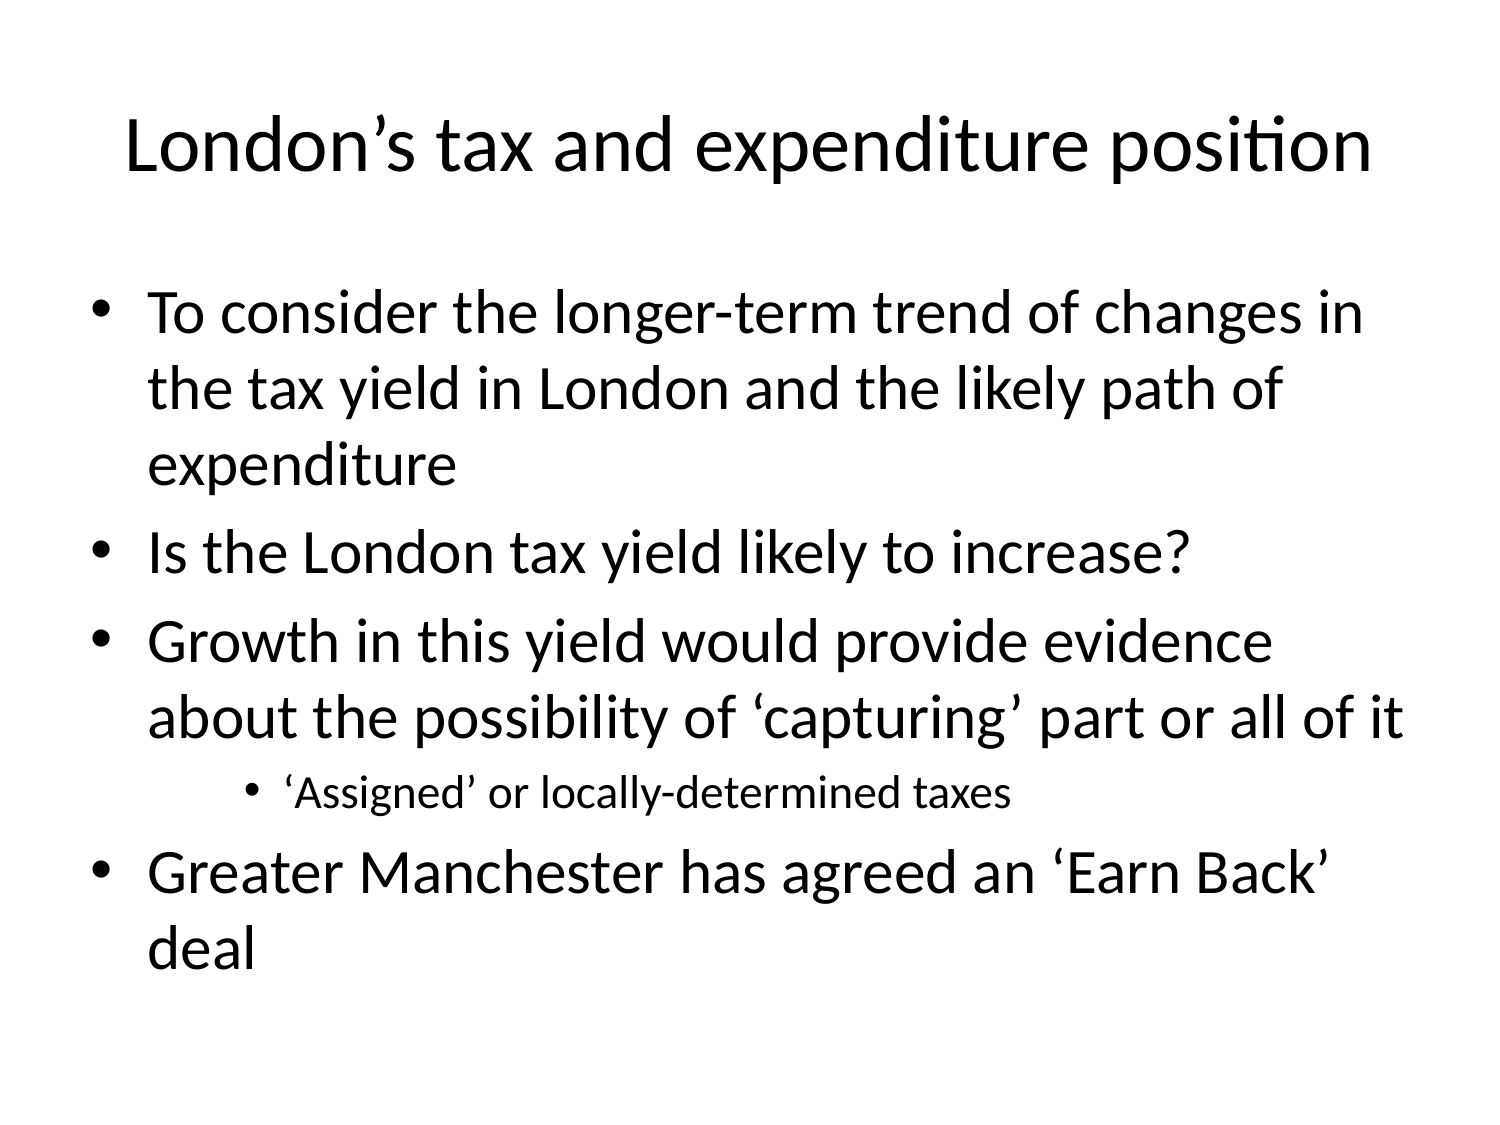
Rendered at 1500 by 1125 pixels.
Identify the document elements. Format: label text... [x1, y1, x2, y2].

title London’s tax and expenditure position [75, 45, 1425, 233]
list To consider the longer-term trend of changes in the tax yield in London and the likely path of expenditure Is the London tax yield likely to increase? Growth in this yield would provide evidence about the possibility of ‘capturing’ part or all of it ‘Assigned’ or locally-determined taxes Greater Manchester has agreed an ‘Earn Back’ deal [75, 262, 1425, 1005]
